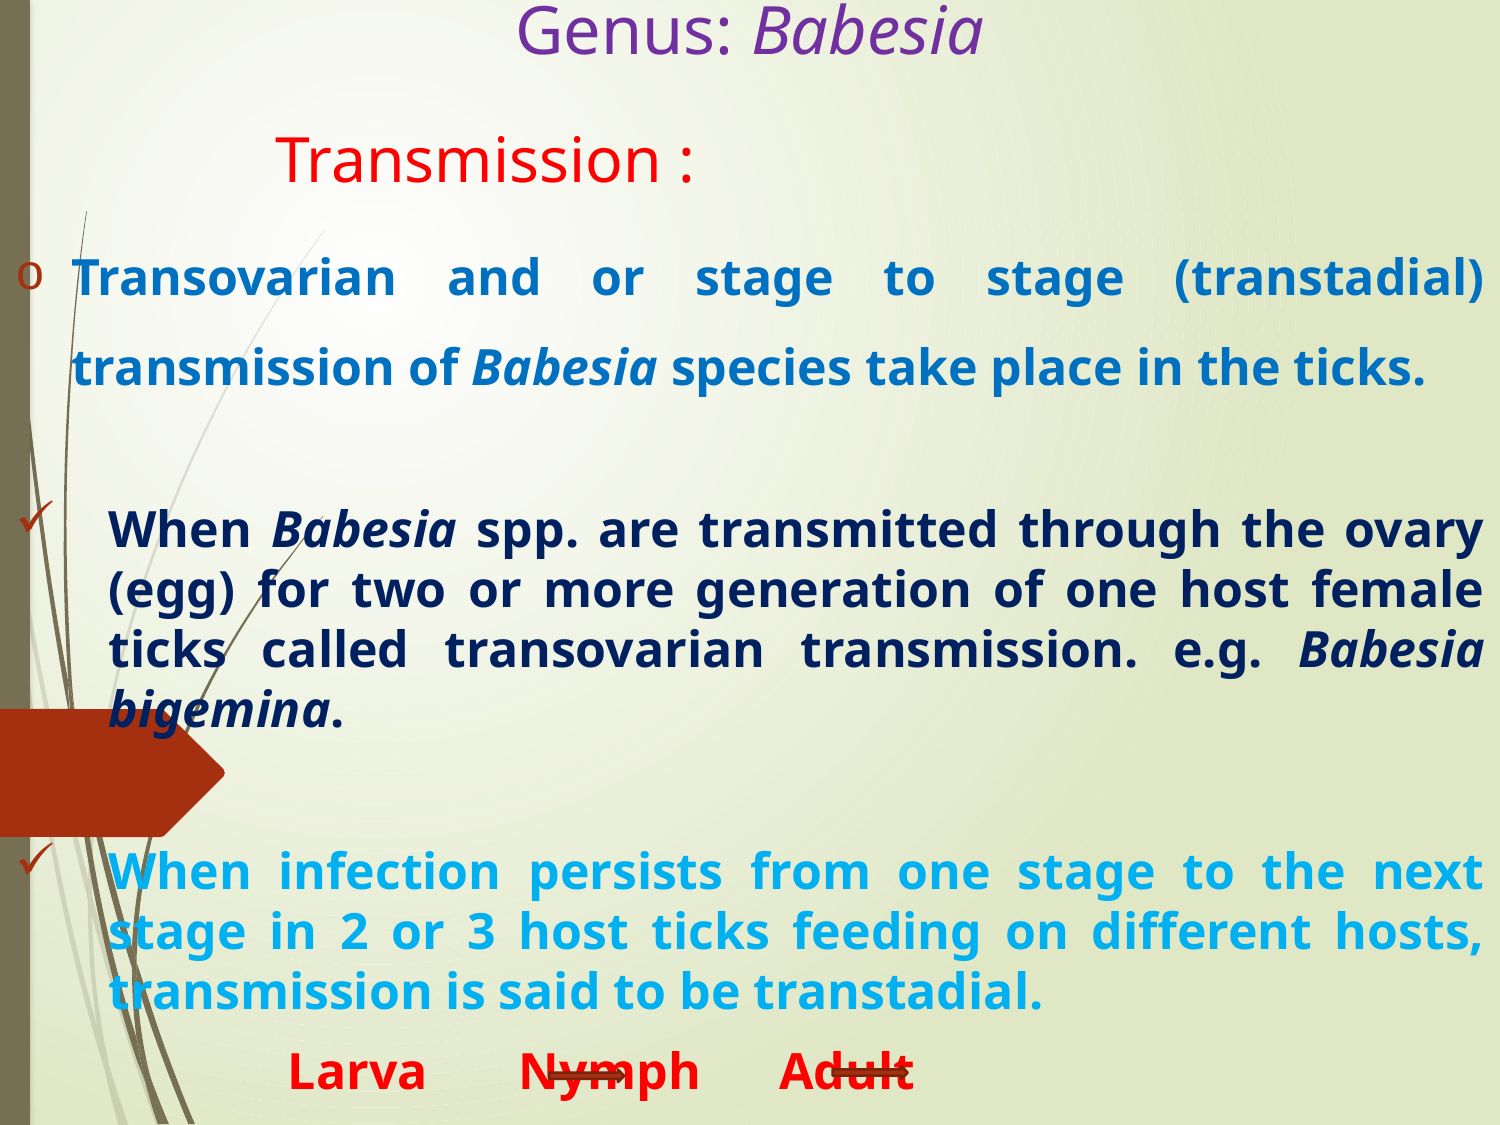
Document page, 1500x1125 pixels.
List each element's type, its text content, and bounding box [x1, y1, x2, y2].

text_box [831, 1065, 909, 1081]
title Genus: Babesia [0, 0, 1500, 75]
text_box [547, 1068, 626, 1084]
subtitle Transmission : Transovarian and or stage to stage (transtadial) transmission of Babesia species take place in the ticks. When Babesia spp. are transmitted through the ovary (egg) for two or more generation of one host female ticks called transovarian transmission. e.g. Babesia bigemina. When infection persists from one stage to the next stage in 2 or 3 host ticks feeding on different hosts, transmission is said to be transtadial. Larva Nymph Adult [0, 75, 1500, 1125]
